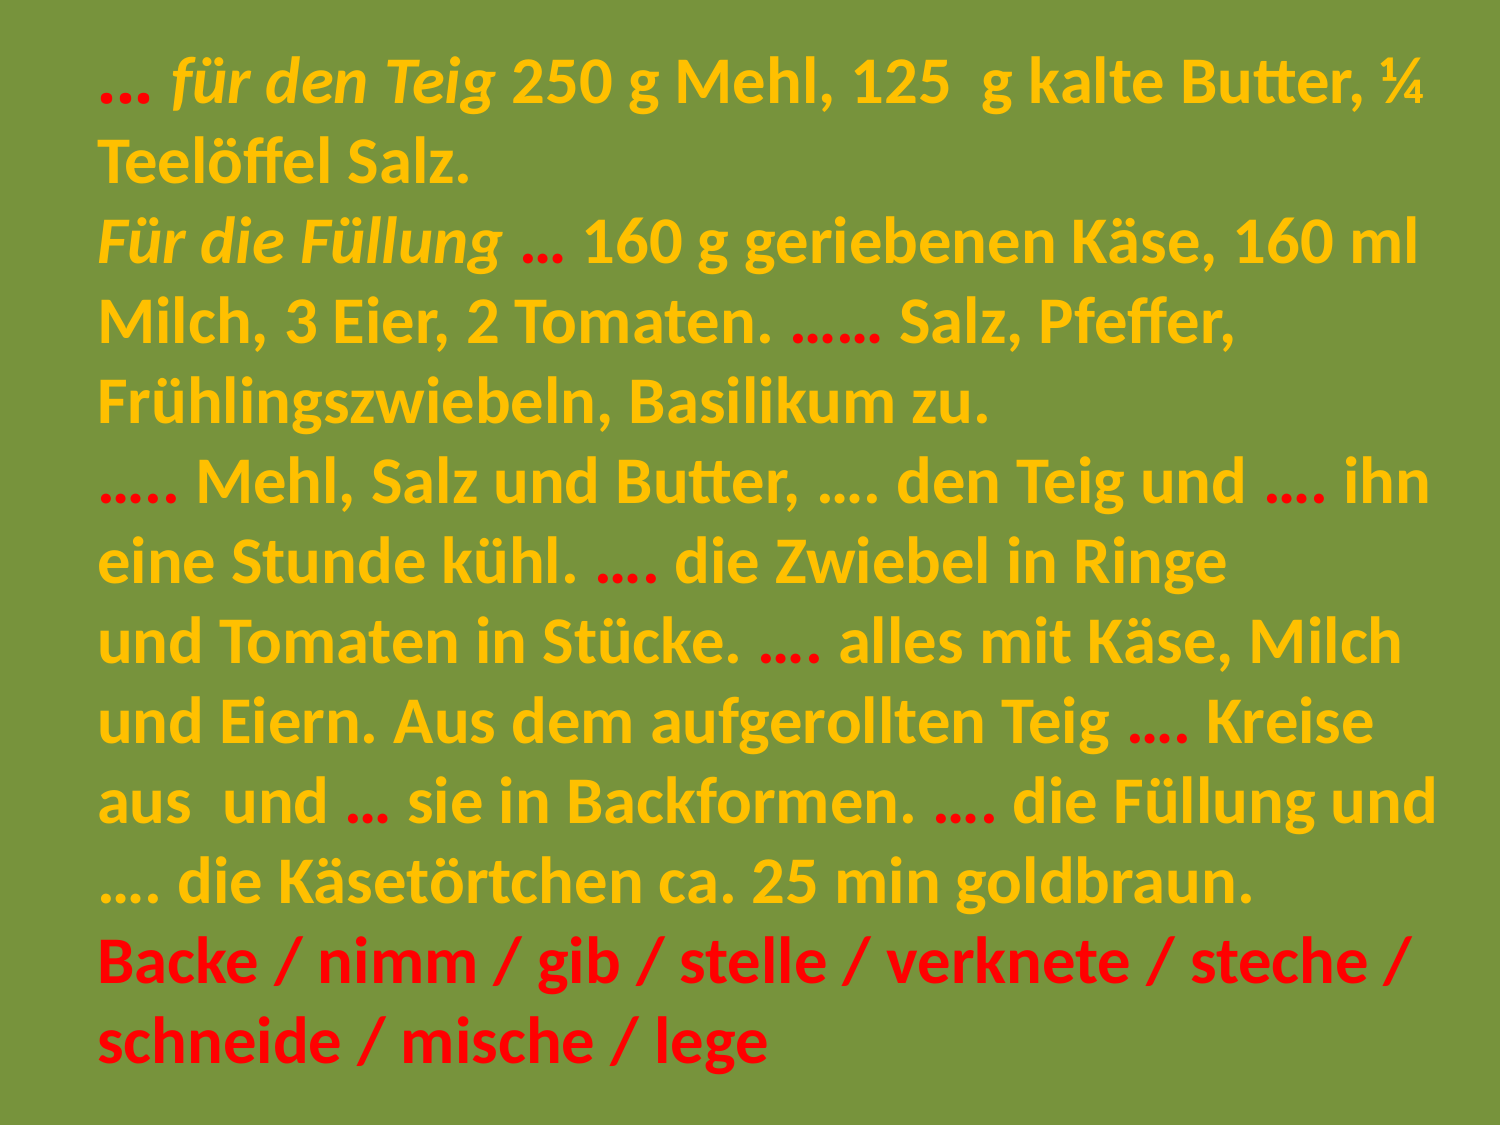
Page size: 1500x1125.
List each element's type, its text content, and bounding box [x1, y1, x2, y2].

title ... für den Teig 250 g Mehl, 125 g kalte Butter, ¼ Teelöffel Salz. Für die Füllung … 160 g geriebenen Käse, 160 ml Milch, 3 Eier, 2 Tomaten. …… Salz, Pfeffer, Frühlingszwiebeln, Basilikum zu. ….. Mehl, Salz und Butter, …. den Teig und …. ihn eine Stunde kühl. …. die Zwiebel in Ringe und Tomaten in Stücke. …. alles mit Käse, Milch und Eiern. Aus dem aufgerollten Teig …. Kreise aus und … sie in Backformen. …. die Füllung und …. die Käsetörtchen ca. 25 min goldbraun. Backe / nimm / gib / stelle / verknete / steche / schneide / mische / lege [82, 29, 1465, 1125]
